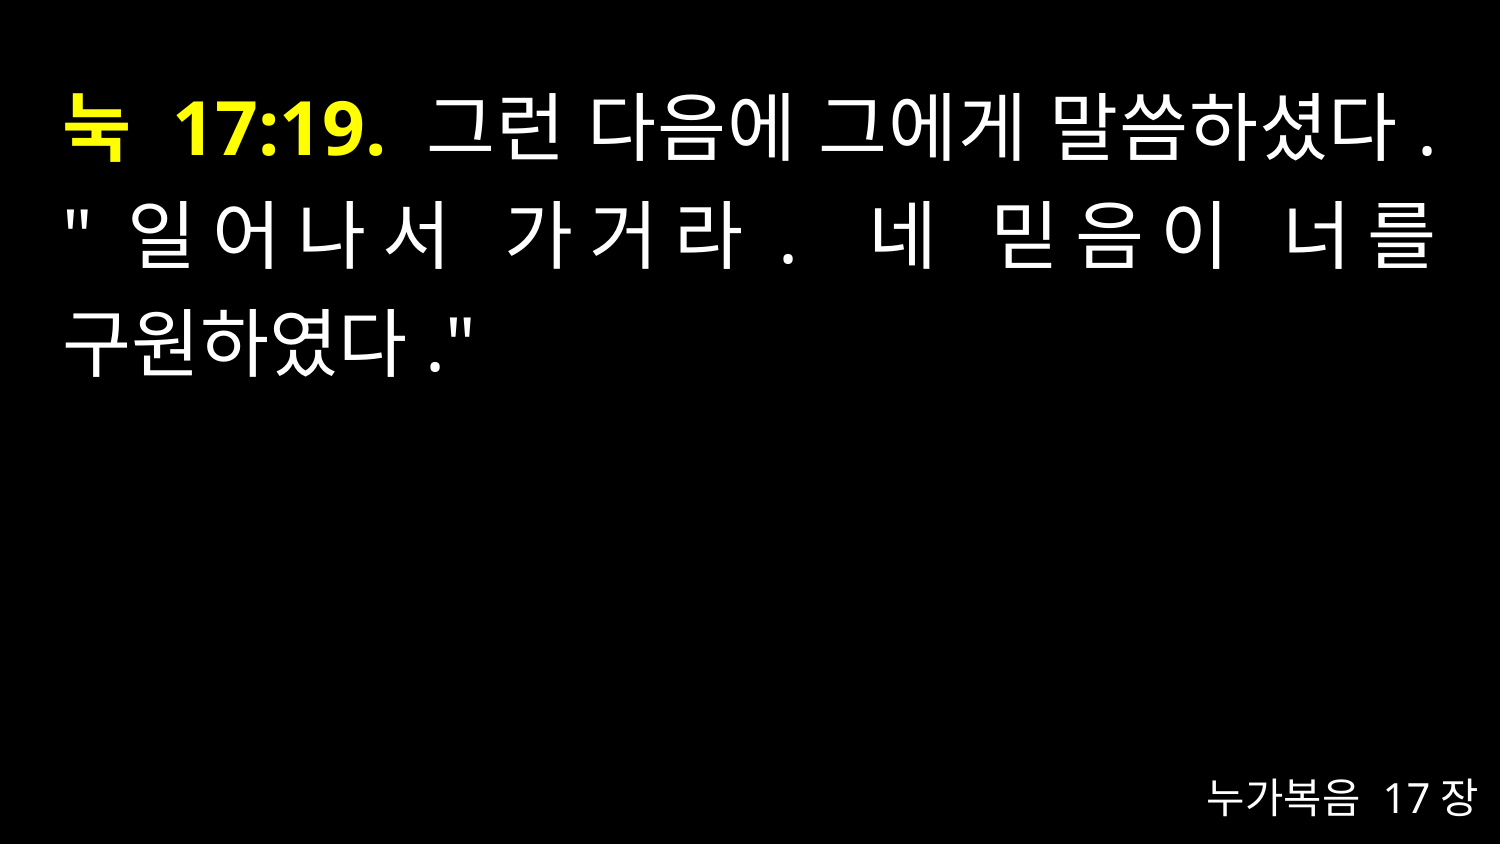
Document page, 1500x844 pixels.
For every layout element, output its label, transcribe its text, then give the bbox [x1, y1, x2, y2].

title 눅 17:19. 그런 다음에 그에게 말씀하셨다. "일어나서 가거라. 네 믿음이 너를 구원하였다." [0, 0, 1500, 844]
subtitle 누가복음 17장 [916, 770, 1500, 844]
